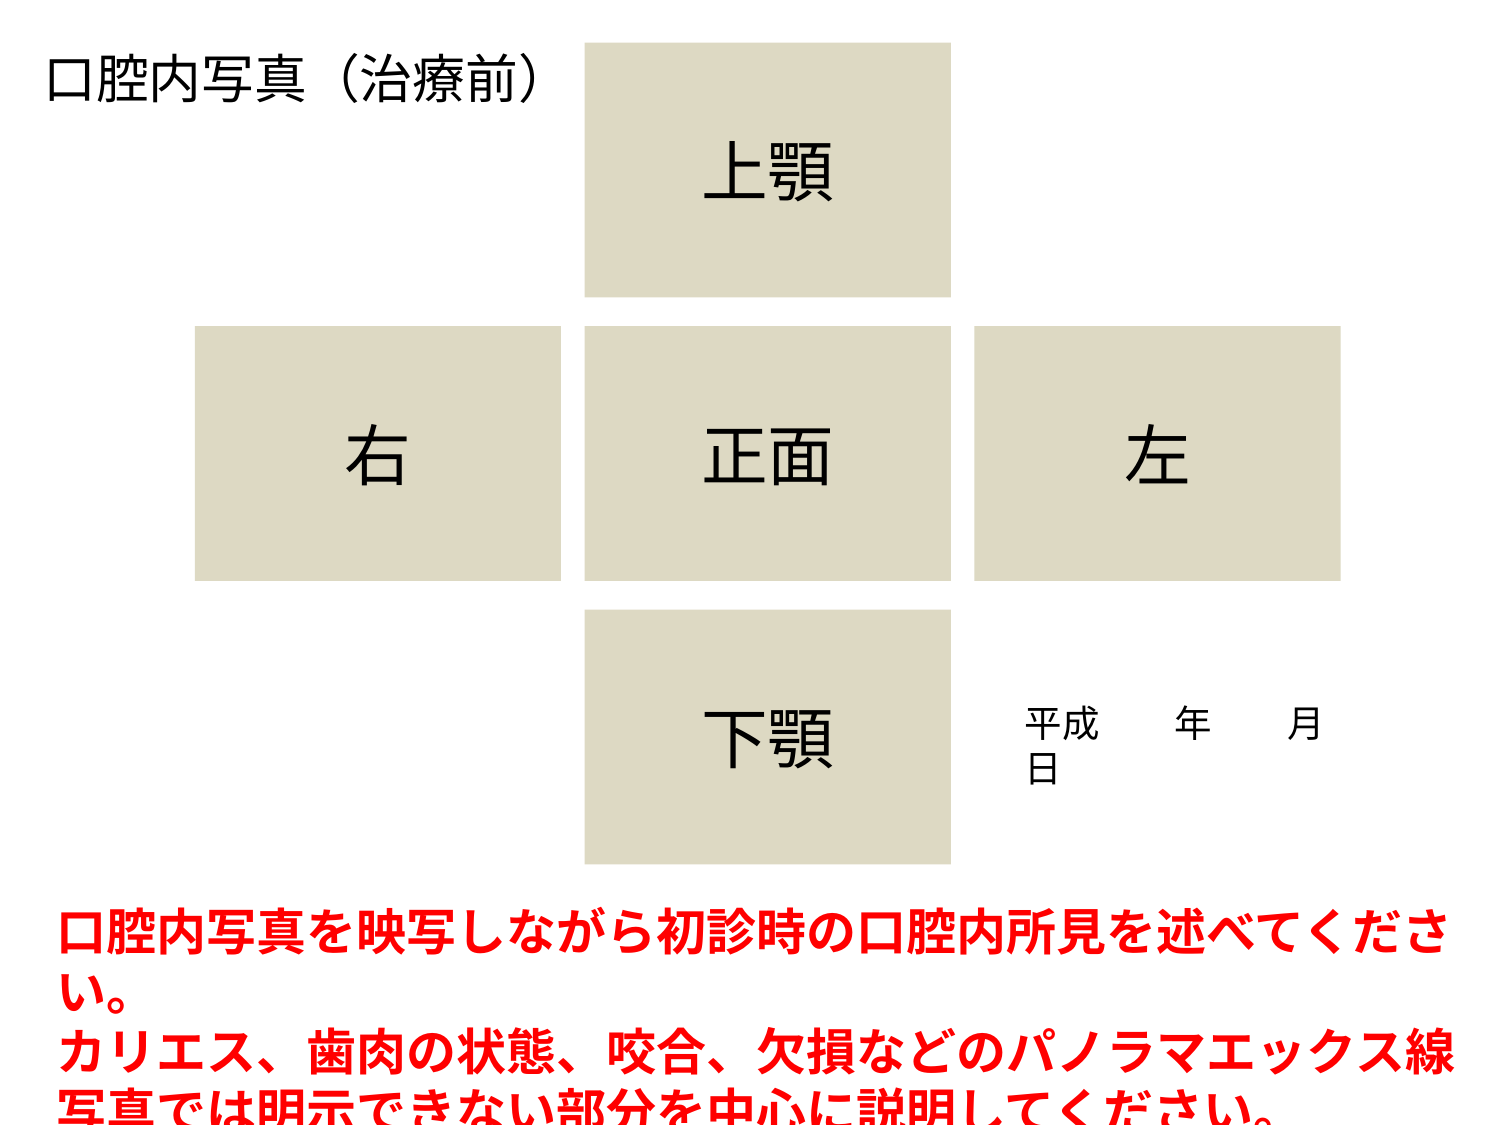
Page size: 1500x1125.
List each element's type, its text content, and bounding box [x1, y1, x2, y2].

text_box 下顎 [584, 609, 951, 865]
text_box 右 [194, 326, 561, 581]
text_box 上顎 [584, 42, 951, 298]
text_box 口腔内写真を映写しながら初診時の口腔内所見を述べてください。 カリエス、歯肉の状態、咬合、欠損などのパノラマエックス線写真では明示できない部分を中心に説明してください。 [41, 893, 1471, 1125]
text_box 平成 年 月 日 [1009, 692, 1424, 798]
title 口腔内写真（治療前） [0, 19, 615, 135]
text_box 左 [974, 326, 1341, 581]
text_box 正面 [584, 326, 951, 581]
